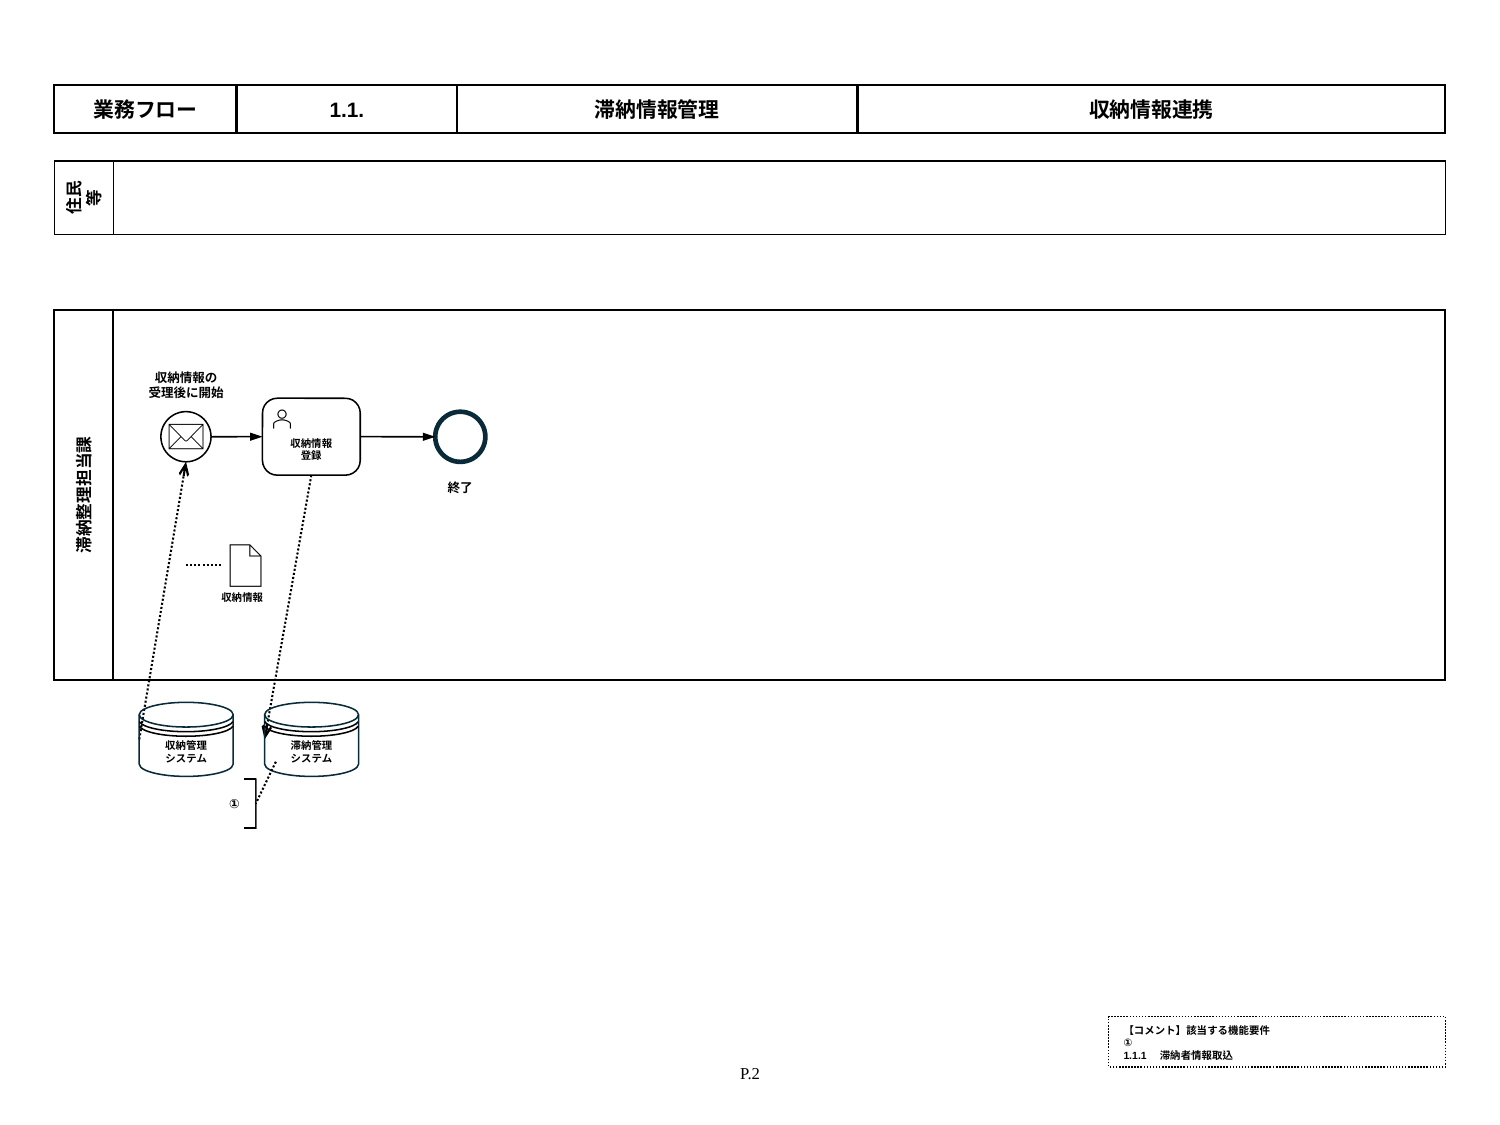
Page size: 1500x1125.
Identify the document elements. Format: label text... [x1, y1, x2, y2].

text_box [261, 397, 361, 476]
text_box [263, 701, 360, 777]
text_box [138, 701, 234, 777]
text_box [160, 539, 324, 621]
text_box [53, 160, 1447, 236]
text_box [151, 761, 277, 829]
slide_number P.2 [581, 1042, 919, 1103]
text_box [53, 84, 1447, 134]
text_box 【コメント】該当する機能要件 ① 1.1.1 滞納者情報取込 [1107, 1015, 1447, 1068]
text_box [160, 411, 212, 463]
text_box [53, 309, 1447, 681]
